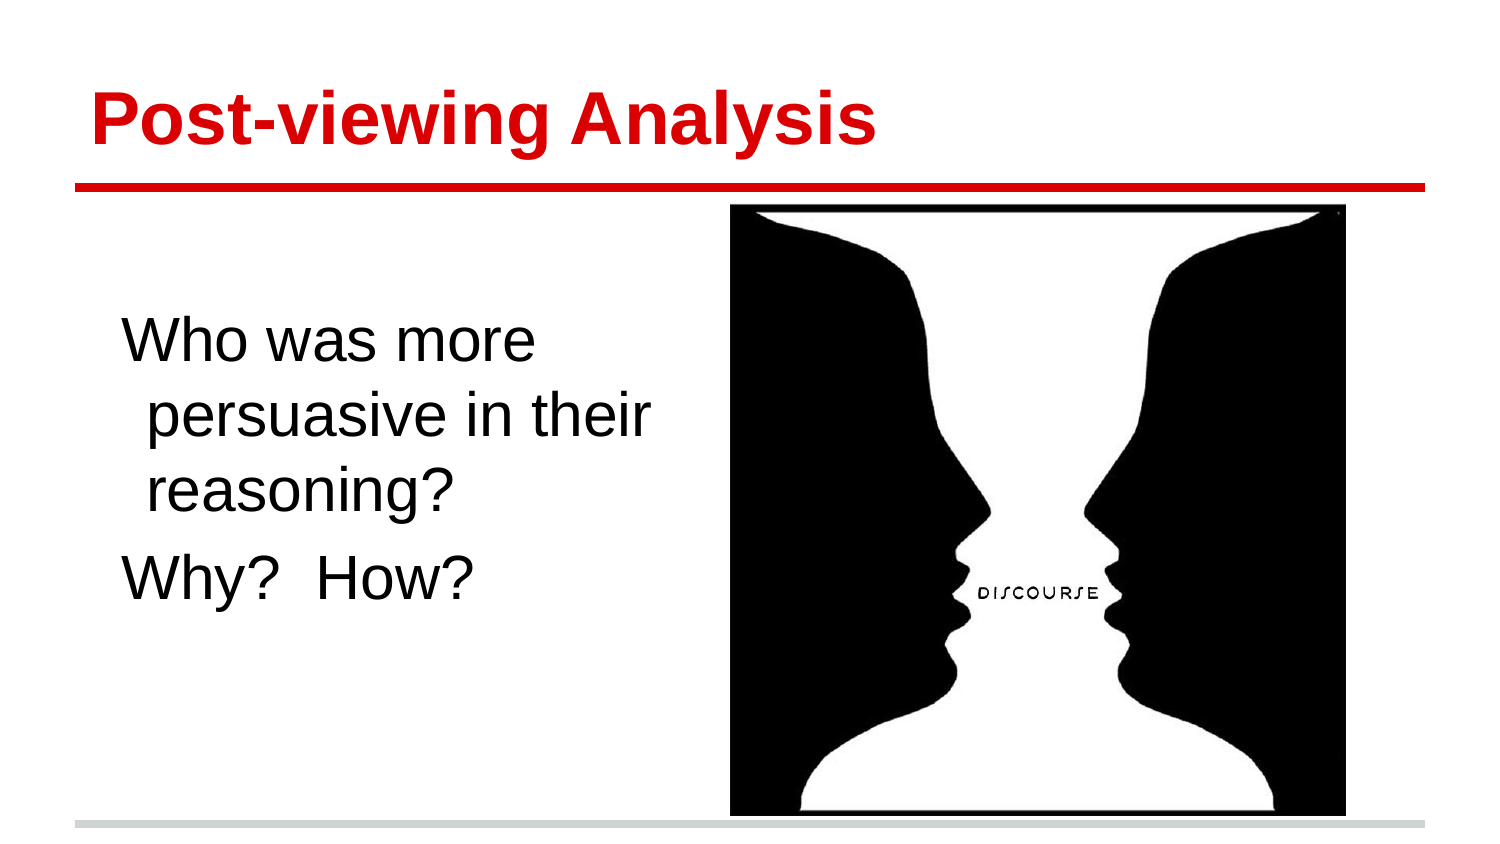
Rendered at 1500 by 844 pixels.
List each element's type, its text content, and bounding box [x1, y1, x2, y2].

list Who was more persuasive in their reasoning? Why? How? [75, 196, 731, 808]
title Post-viewing Analysis [75, 33, 1425, 175]
picture [729, 203, 1346, 816]
